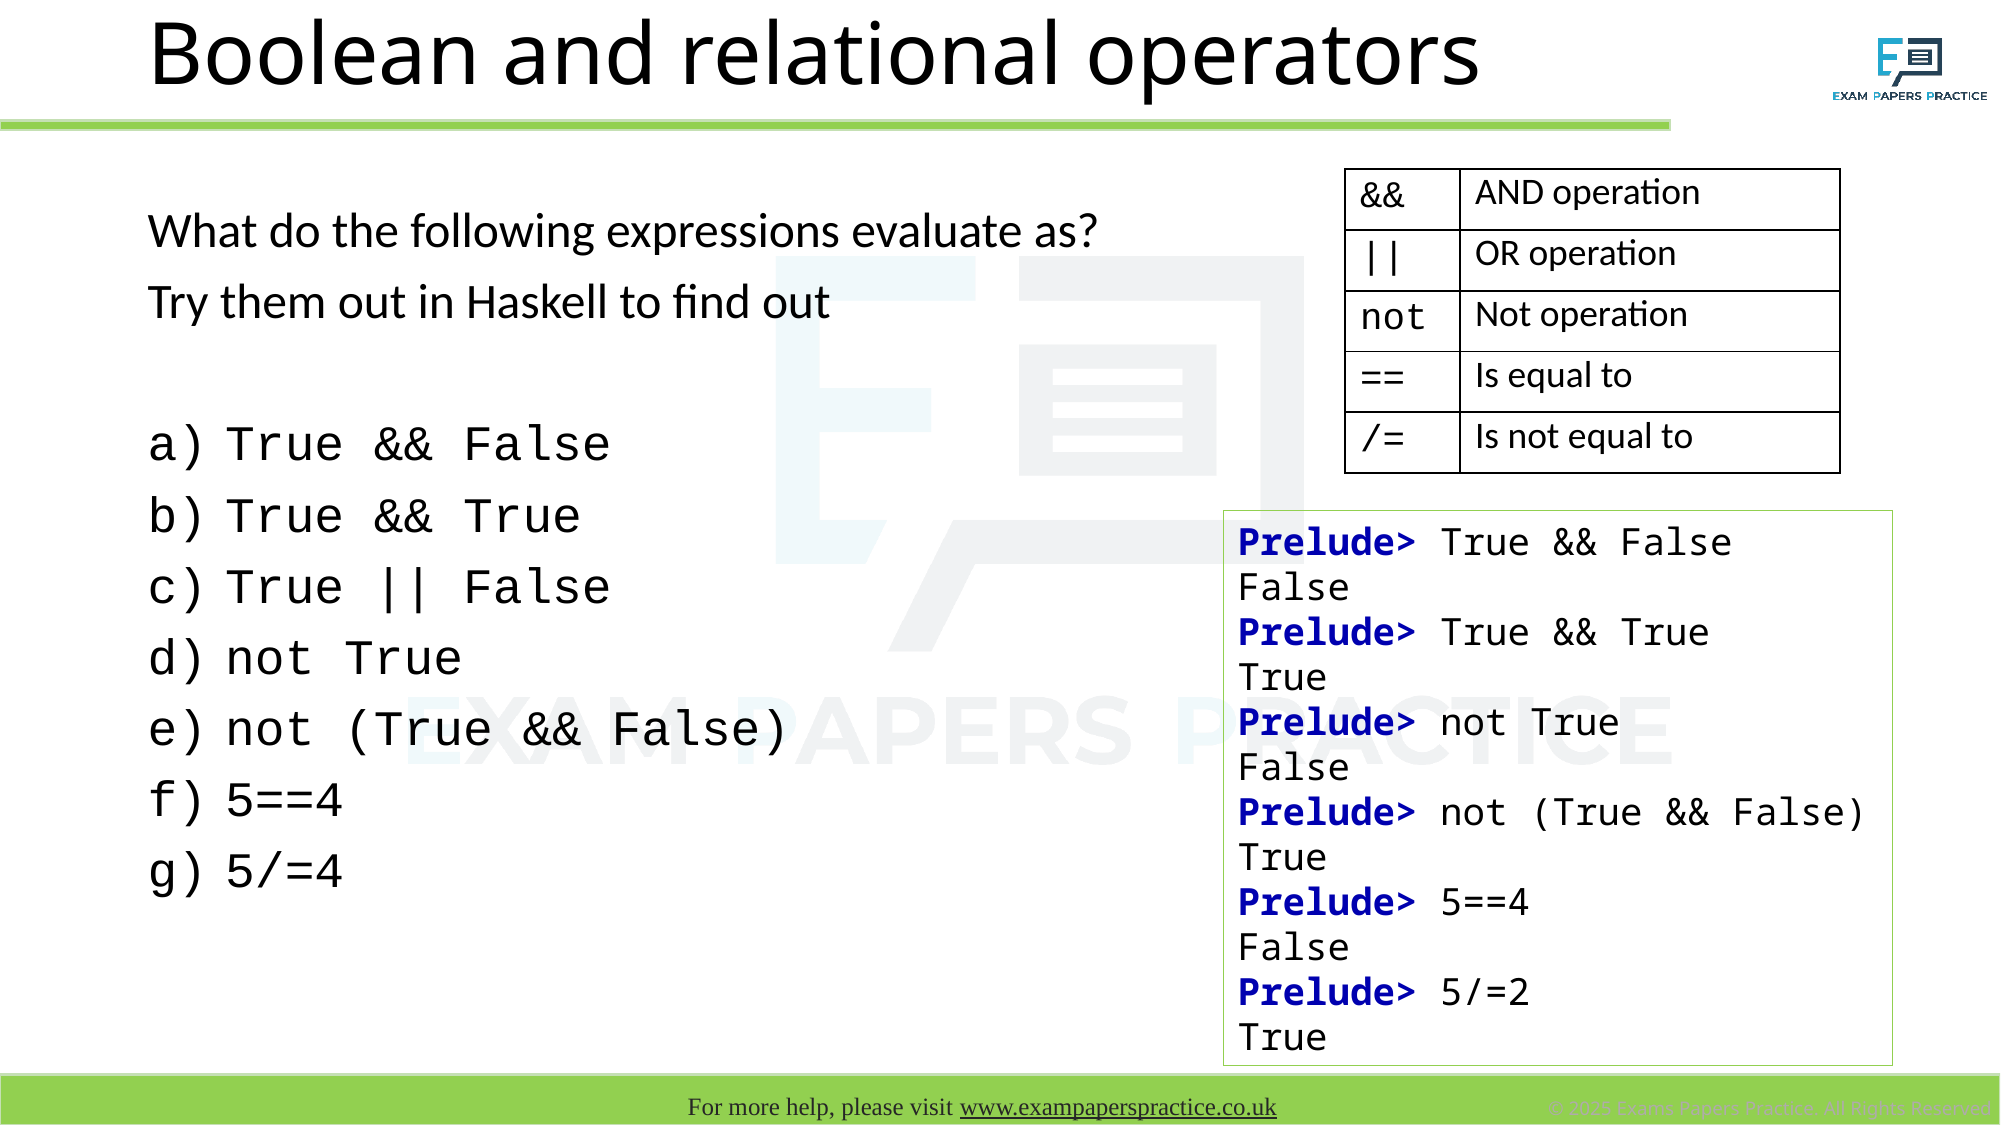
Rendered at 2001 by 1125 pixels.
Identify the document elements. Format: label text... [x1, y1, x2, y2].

table_cell /= [1346, 413, 1459, 472]
table_cell || [1346, 231, 1459, 290]
title Boolean and relational operators [132, 1, 1858, 111]
table_cell Is equal to [1461, 352, 1839, 411]
text_box Prelude> True && False False Prelude> True && True True Prelude> not True False Prelude> not (True && False) True Prelude> 5==4 False Prelude> 5/=2 True [1223, 510, 1893, 1066]
table_cell Not operation [1461, 292, 1839, 351]
table_cell OR operation [1461, 231, 1839, 290]
table_header AND operation [1461, 170, 1839, 229]
list What do the following expressions evaluate as? Try them out in Haskell to find out True && False True && True True || False not True not (True && False) 5==4 5/=4 [132, 197, 1223, 912]
table_cell Is not equal to [1461, 413, 1839, 472]
table_cell not [1346, 292, 1459, 351]
table_cell == [1346, 352, 1459, 411]
table_header && [1346, 170, 1459, 229]
